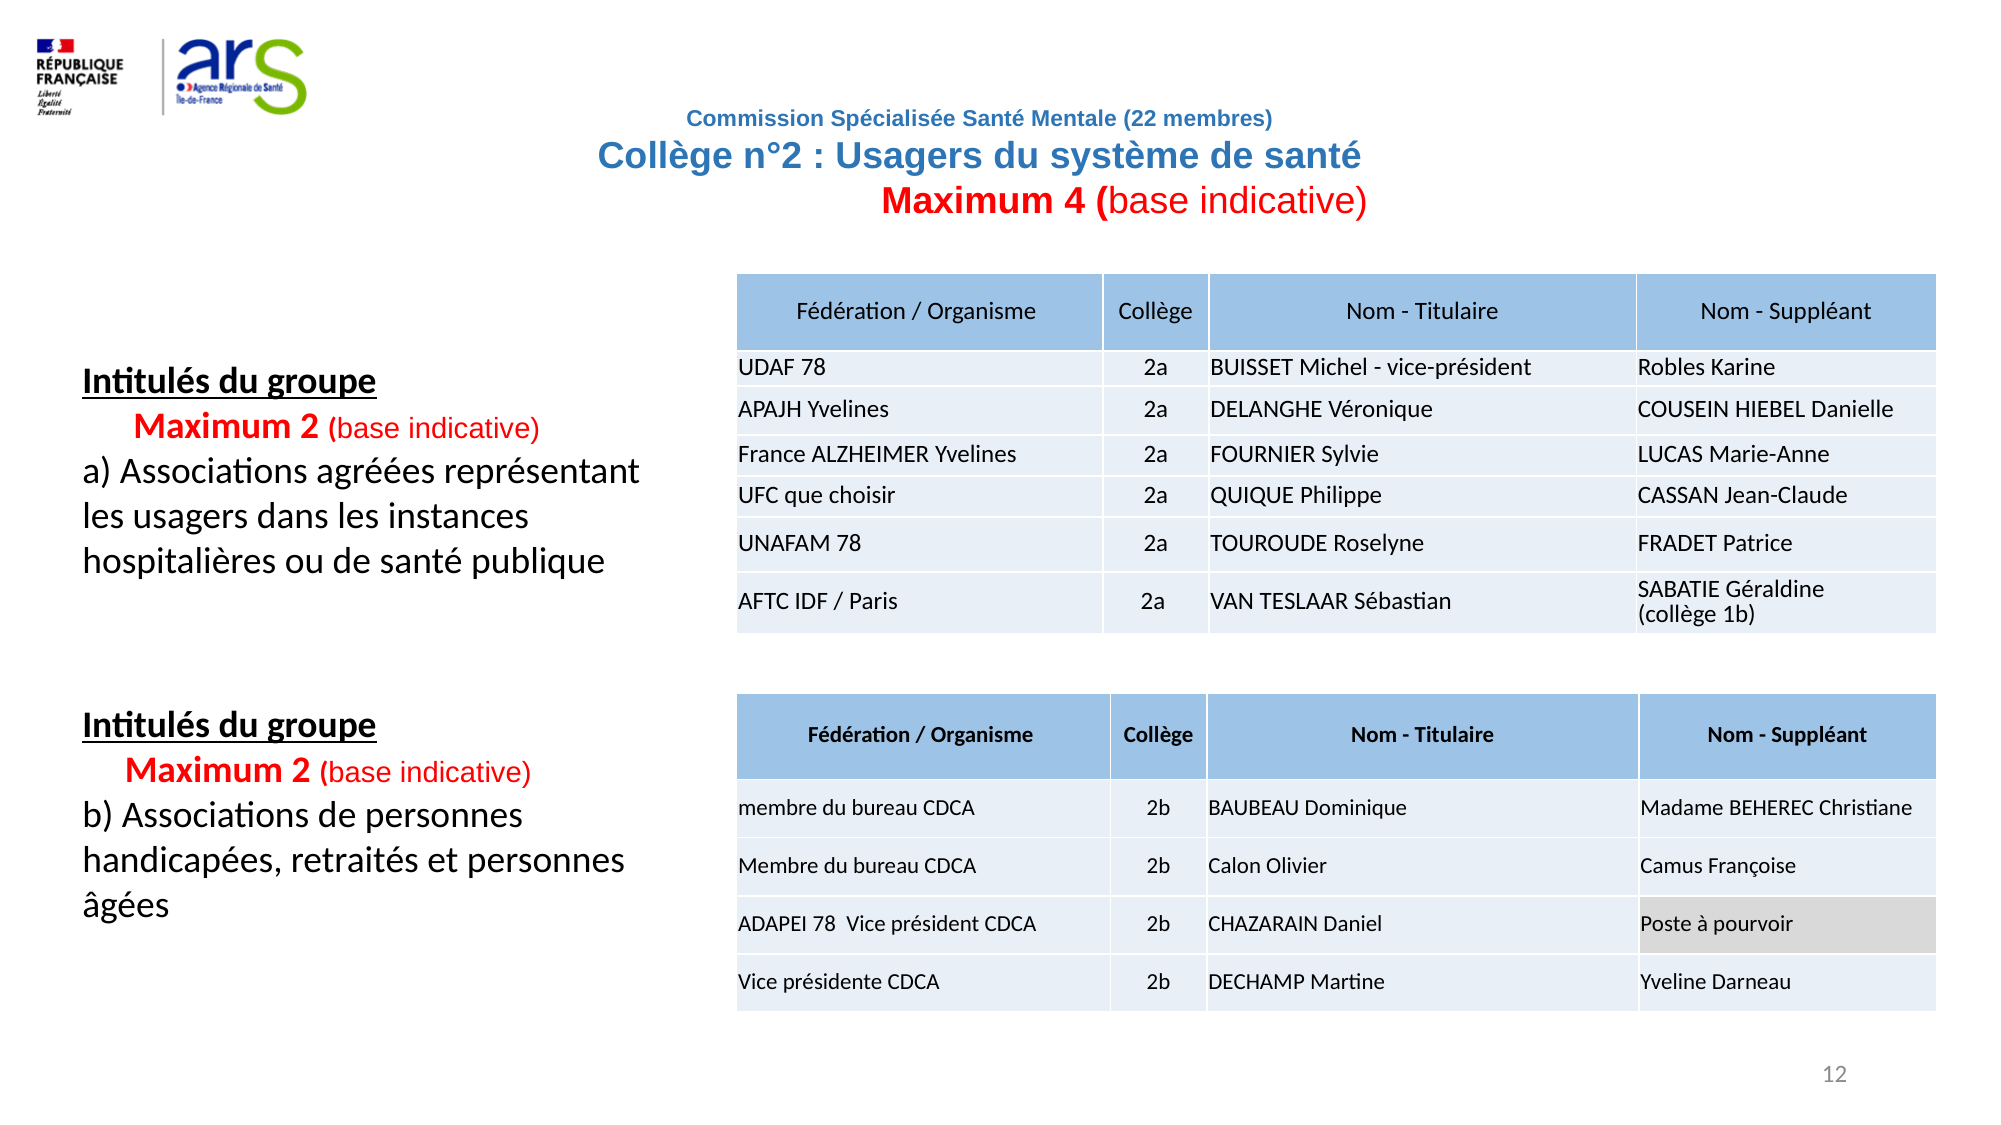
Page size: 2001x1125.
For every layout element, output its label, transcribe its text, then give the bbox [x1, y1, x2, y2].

table_cell Poste à pourvoir [1640, 897, 1936, 953]
table_cell membre du bureau CDCA [737, 780, 1110, 837]
table_cell Vice présidente CDCA [737, 955, 1110, 1011]
table_cell 2b [1111, 838, 1206, 895]
text_box Intitulés du groupe Maximum 2 (base indicative) b) Associations de personnes handicapées, retraités et personnes âgées [67, 693, 683, 978]
table_cell APAJH Yvelines [737, 387, 1102, 434]
table_cell 2a [1104, 477, 1208, 516]
table_cell AFTC IDF / Paris [737, 573, 1102, 633]
table_cell France ALZHEIMER Yvelines [737, 436, 1102, 475]
table_cell 2b [1111, 897, 1206, 953]
table_cell SABATIE Géraldine (collège 1b) [1637, 573, 1936, 633]
table_cell UNAFAM 78 [737, 518, 1102, 571]
table_cell FOURNIER Sylvie [1210, 436, 1636, 475]
table_cell ADAPEI 78 Vice président CDCA [737, 897, 1110, 953]
table_cell CASSAN Jean-Claude [1637, 477, 1936, 516]
table_header Nom - Titulaire [1210, 274, 1636, 350]
table_cell Camus Françoise [1640, 838, 1936, 895]
table_cell 2a [1104, 573, 1208, 633]
table_cell 2a [1104, 436, 1208, 475]
table_cell 2b [1111, 955, 1206, 1011]
slide_number 12 [1412, 1042, 1863, 1103]
table_cell DECHAMP Martine [1208, 955, 1638, 1011]
table_cell COUSEIN HIEBEL Danielle [1637, 387, 1936, 434]
table_cell BUISSET Michel - vice-président [1210, 352, 1636, 385]
table_cell FRADET Patrice [1637, 518, 1936, 571]
table_cell CHAZARAIN Daniel [1208, 897, 1638, 953]
table_cell UDAF 78 [737, 352, 1102, 385]
table_cell 2a [1104, 352, 1208, 385]
table_cell Madame BEHEREC Christiane [1640, 780, 1936, 837]
table_cell 2a [1104, 518, 1208, 571]
table_header Fédération / Organisme [737, 274, 1102, 350]
table_cell TOUROUDE Roselyne [1210, 518, 1636, 571]
table_header Nom - Suppléant [1637, 274, 1936, 350]
table_cell LUCAS Marie-Anne [1637, 436, 1936, 475]
picture [36, 37, 326, 118]
table_header Nom - Suppléant [1640, 694, 1936, 779]
table_header Fédération / Organisme [737, 694, 1110, 779]
table_cell UFC que choisir [737, 477, 1102, 516]
table_cell VAN TESLAAR Sébastian [1210, 573, 1636, 633]
table_header Nom - Titulaire [1208, 694, 1638, 779]
text_box Intitulés du groupe Maximum 2 (base indicative) a) Associations agréées représentant les usagers dans les instances hospitalières ou de santé publique [67, 349, 683, 634]
table_cell 2a [1104, 387, 1208, 434]
table_cell Membre du bureau CDCA [737, 838, 1110, 895]
text_box Commission Spécialisée Santé Mentale (22 membres) Collège n°2 : Usagers du système de santé Maximum 4 (base indicative) [515, 96, 1445, 319]
table_cell QUIQUE Philippe [1210, 477, 1636, 516]
table_cell Robles Karine [1637, 352, 1936, 385]
table_cell 2b [1111, 780, 1206, 837]
table_header Collège [1104, 274, 1208, 350]
table_cell DELANGHE Véronique [1210, 387, 1636, 434]
table_cell Calon Olivier [1208, 838, 1638, 895]
table_cell BAUBEAU Dominique [1208, 780, 1638, 837]
table_cell Yveline Darneau [1640, 955, 1936, 1011]
table_header Collège [1111, 694, 1206, 779]
